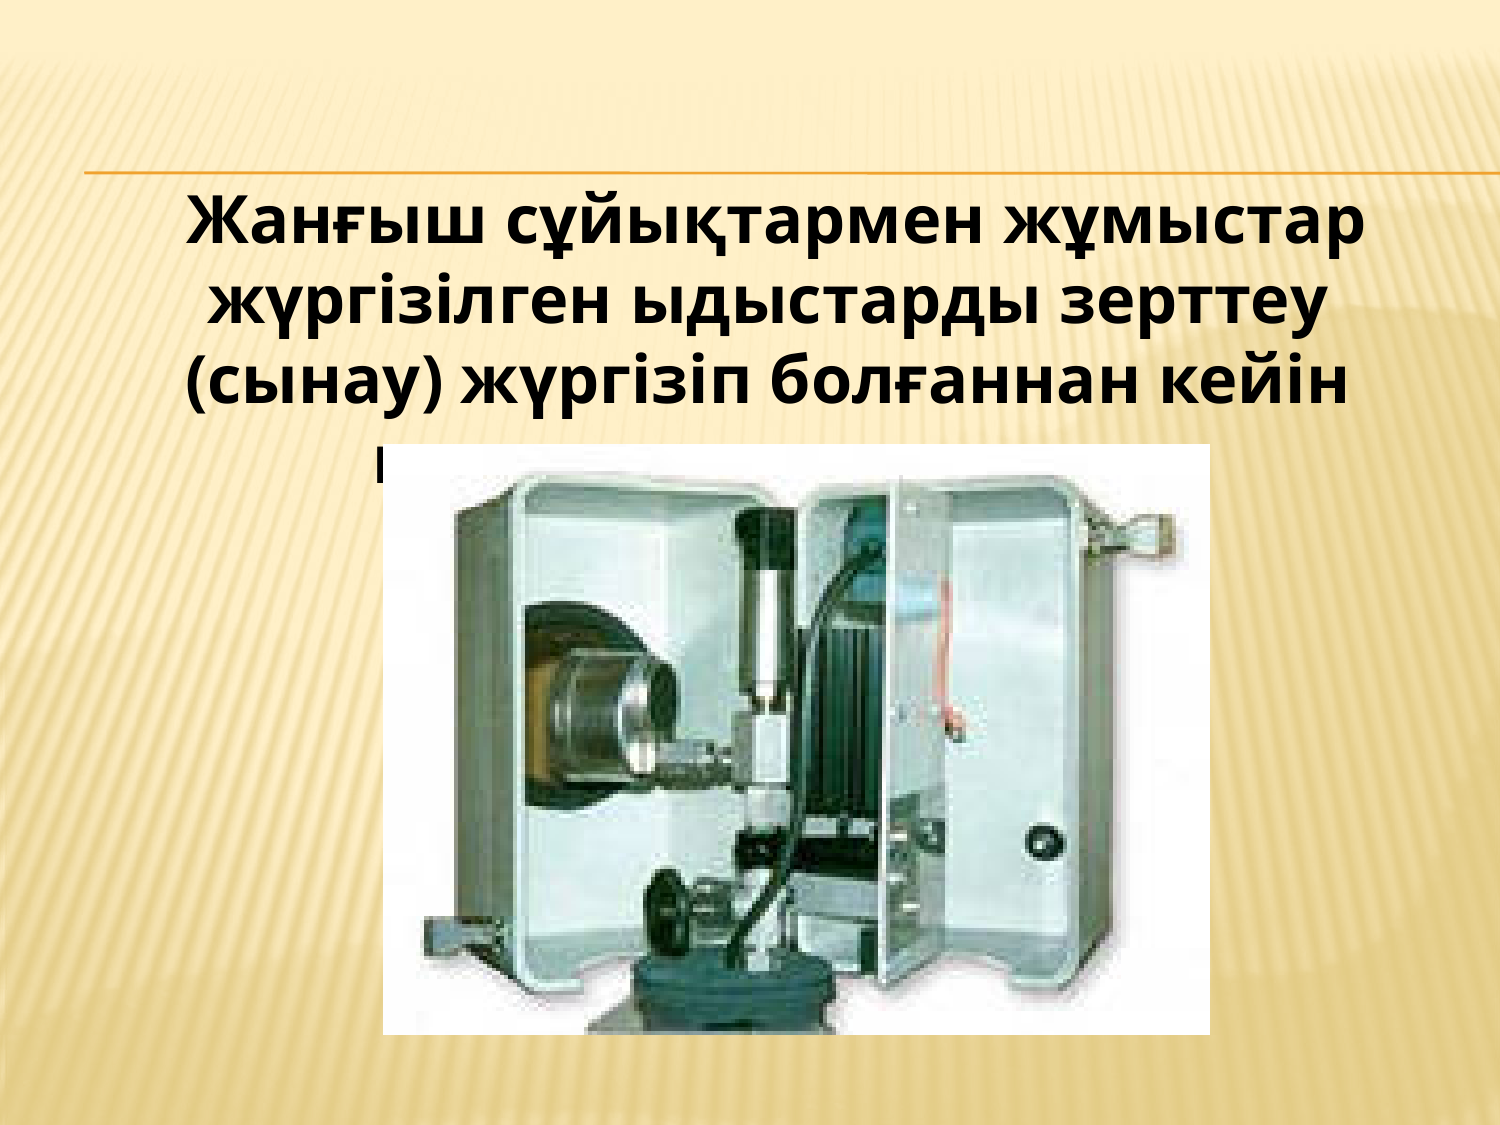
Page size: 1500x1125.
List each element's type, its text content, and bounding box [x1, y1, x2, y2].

picture [383, 444, 1210, 1036]
list Жанғыш сұйықтармен жұмыстар жүргізілген ыдыстарды зерттеу (сынау) жүргізіп болғаннан кейін мұқият жуылуы керек [64, 90, 1415, 821]
